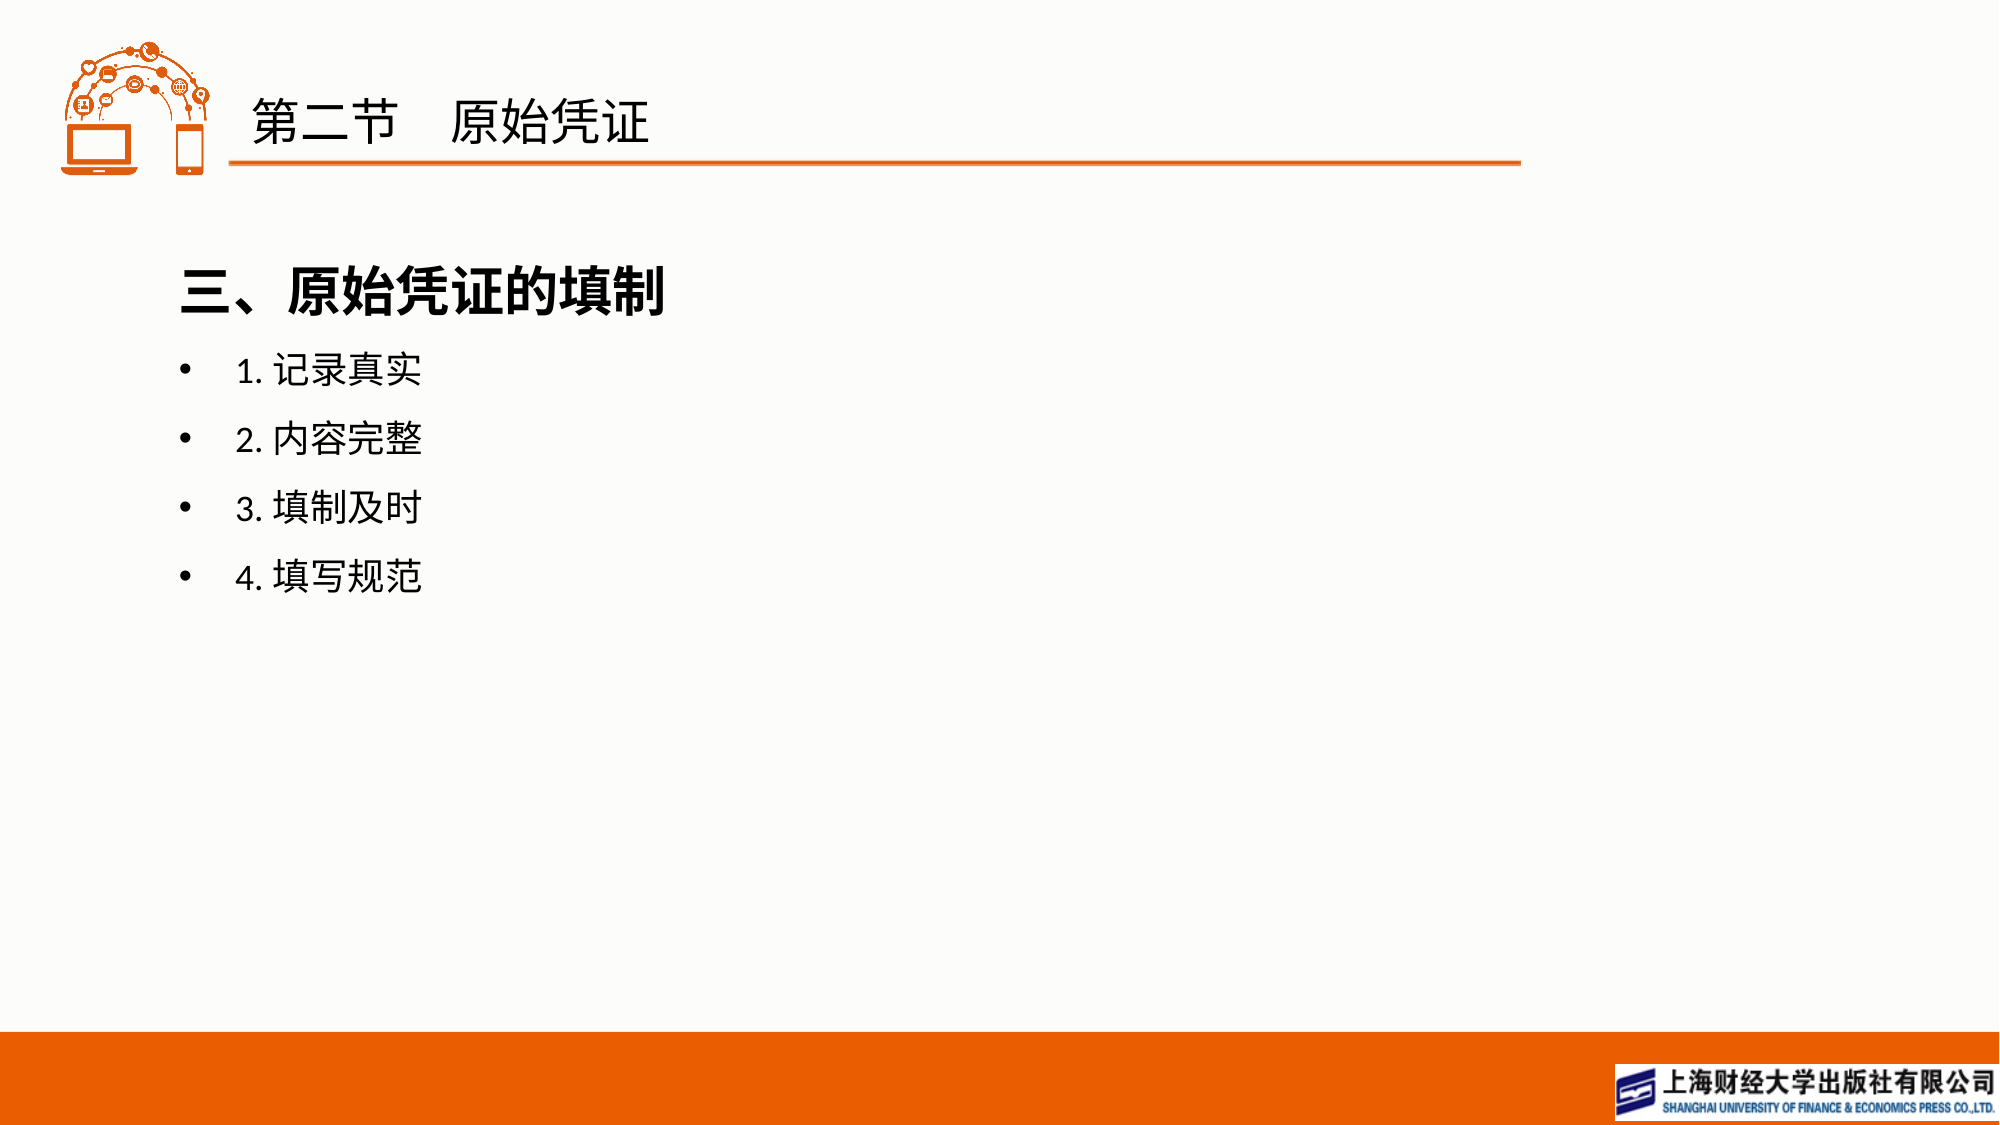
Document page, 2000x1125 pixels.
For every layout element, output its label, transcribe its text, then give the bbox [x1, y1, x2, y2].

list 三、原始凭证的填制 1.记录真实 2.内容完整 3.填制及时 4.填写规范 [163, 227, 1839, 1049]
title 第二节 原始凭证 [235, 82, 1605, 189]
picture [0, 0, 2000, 1125]
